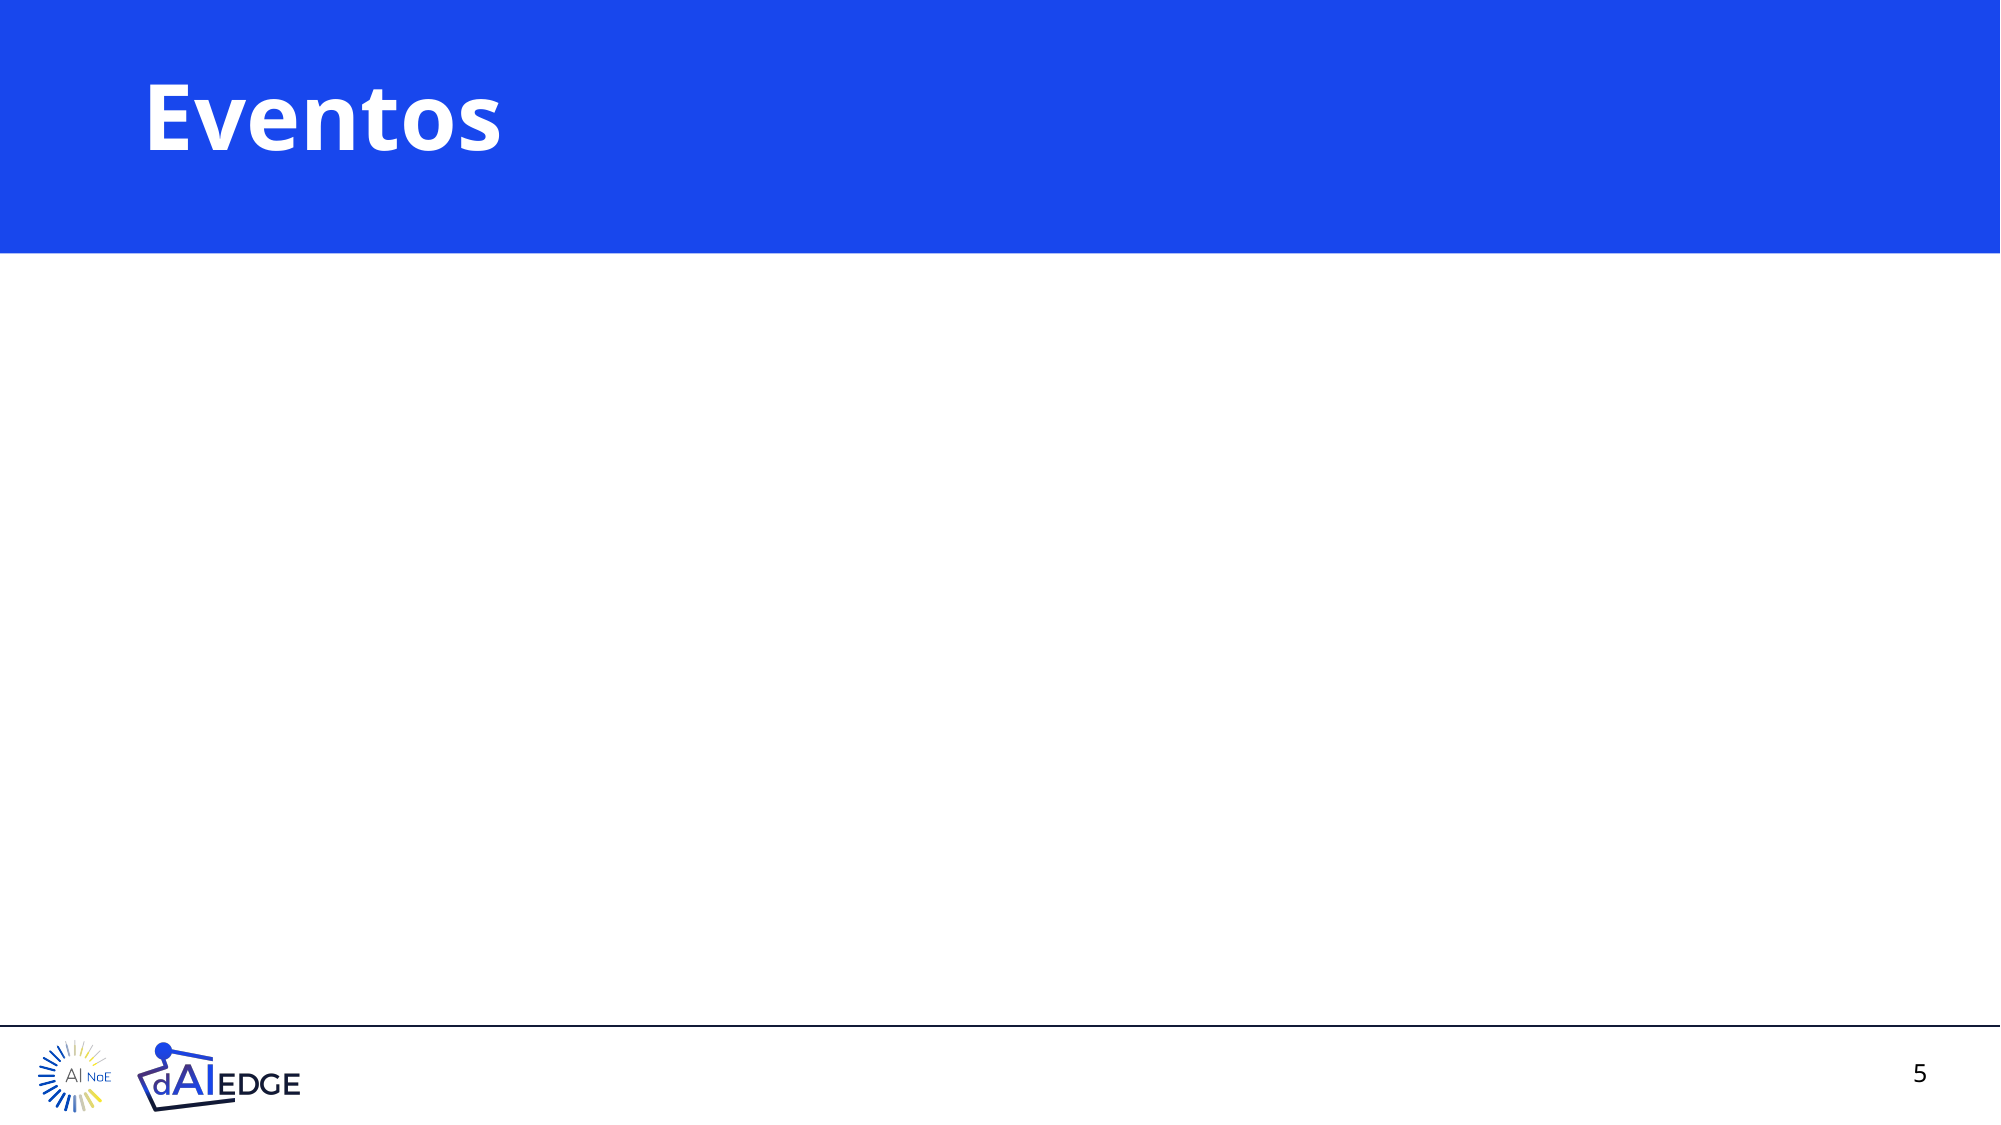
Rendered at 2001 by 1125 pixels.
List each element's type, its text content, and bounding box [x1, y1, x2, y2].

picture [22, 1025, 129, 1125]
picture [132, 1040, 305, 1115]
title Eventos [128, 64, 1854, 247]
